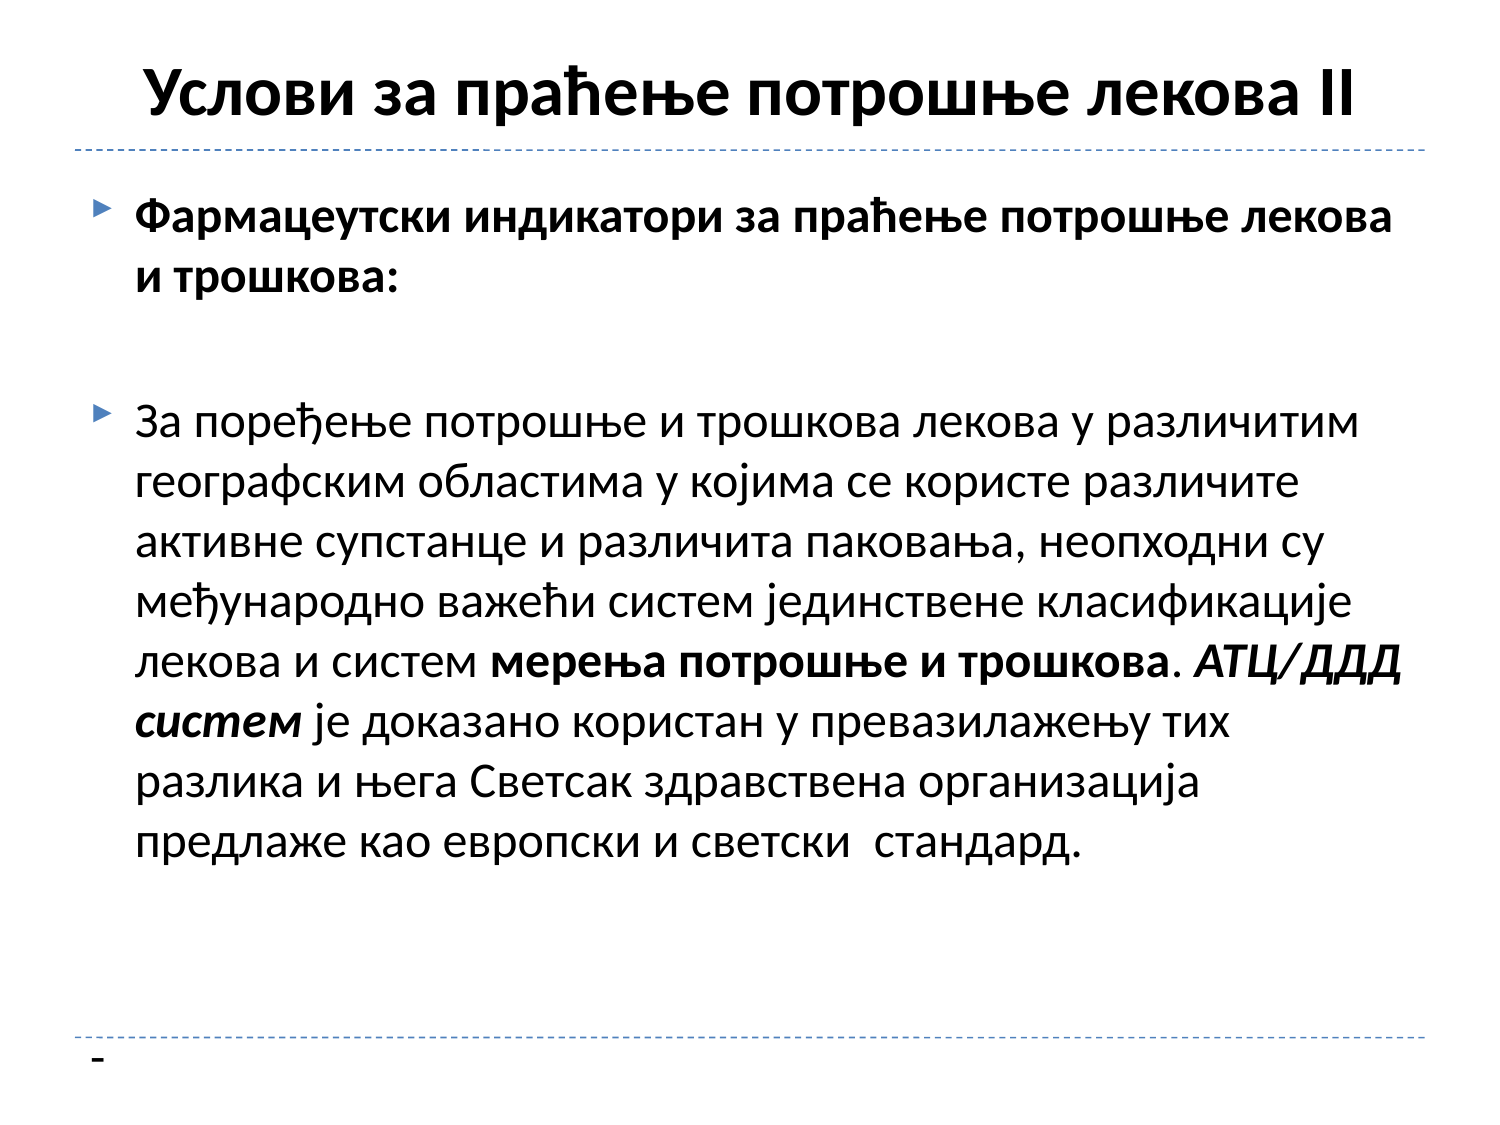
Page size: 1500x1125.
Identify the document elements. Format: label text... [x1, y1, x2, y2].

title Услови за праћење потрошње лекова II [74, 12, 1426, 138]
list Фармацеутски индикатори за праћење потрошње лекова и трошкова: За поређење потрошње и трошкова лекова у различитим географским областима у којима се користе различите активне супстанце и различита паковања, неопходни су међународно важећи систем јединствене класификације лекова и систем мерења потрошње и трошкова. АТЦ/ДДД систем је доказано користан у превазилажењу тих разлика и њега Светсак здравствена организација предлаже као европски и светски стандард. - [74, 174, 1426, 1038]
